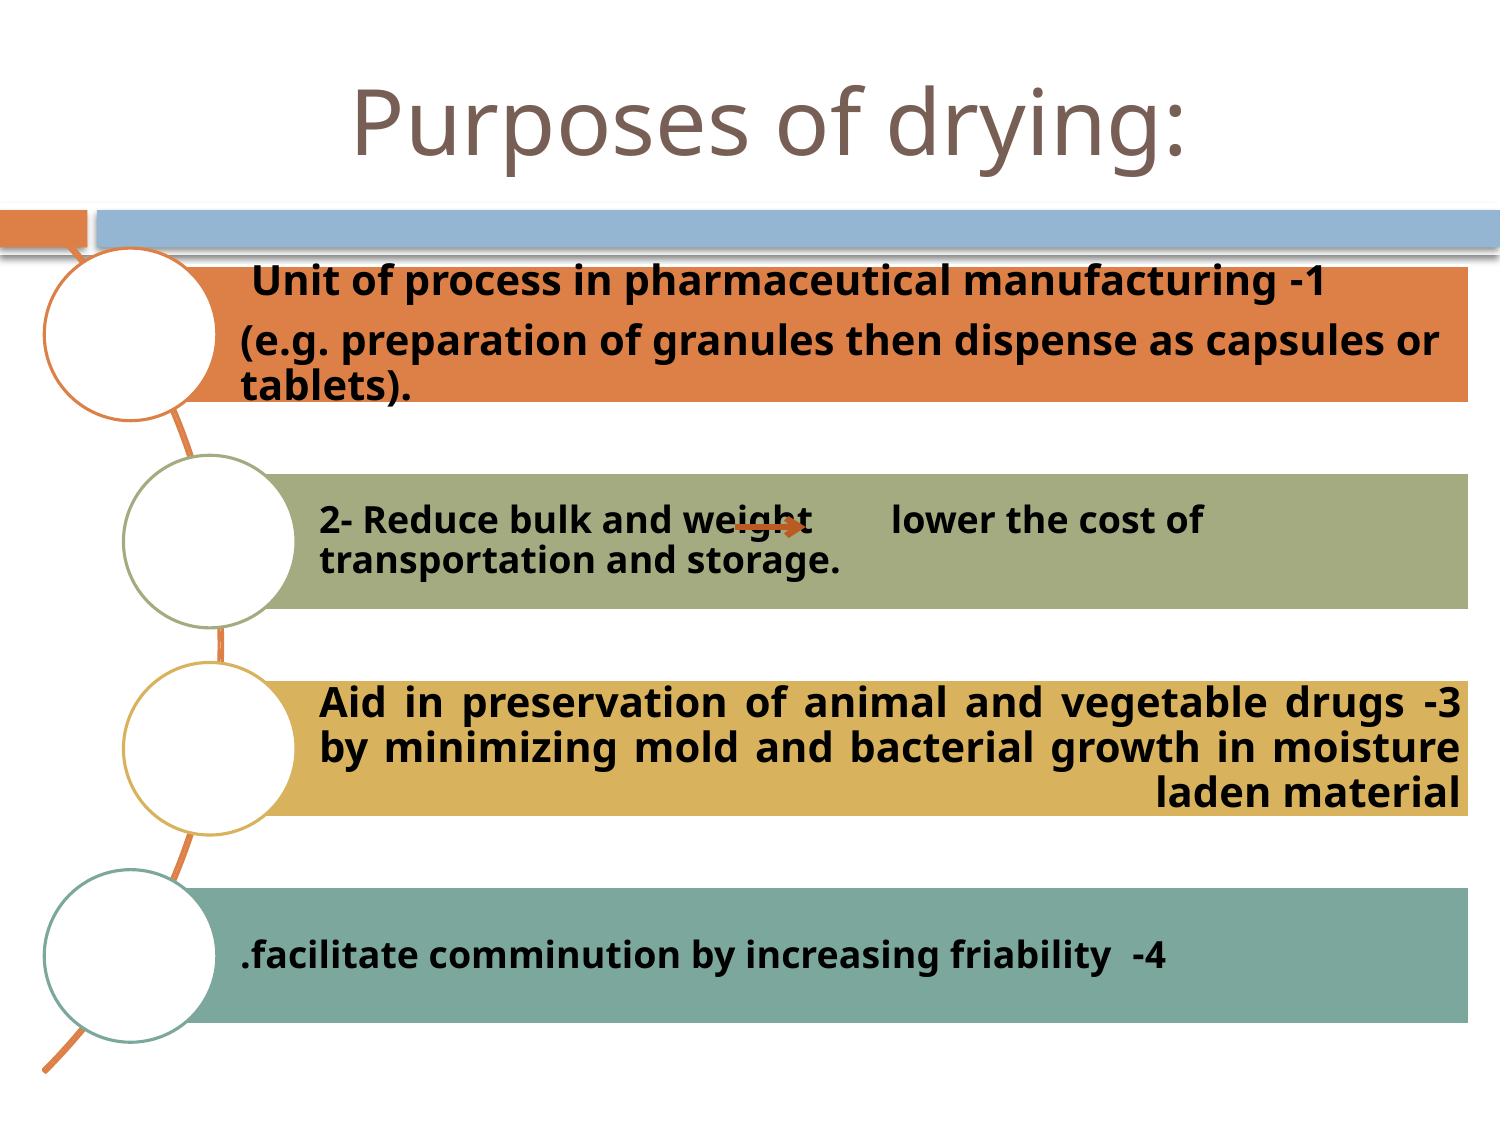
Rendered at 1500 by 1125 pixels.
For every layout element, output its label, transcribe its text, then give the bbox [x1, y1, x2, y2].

title Purposes of drying: [100, 37, 1438, 195]
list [29, 195, 1483, 1095]
